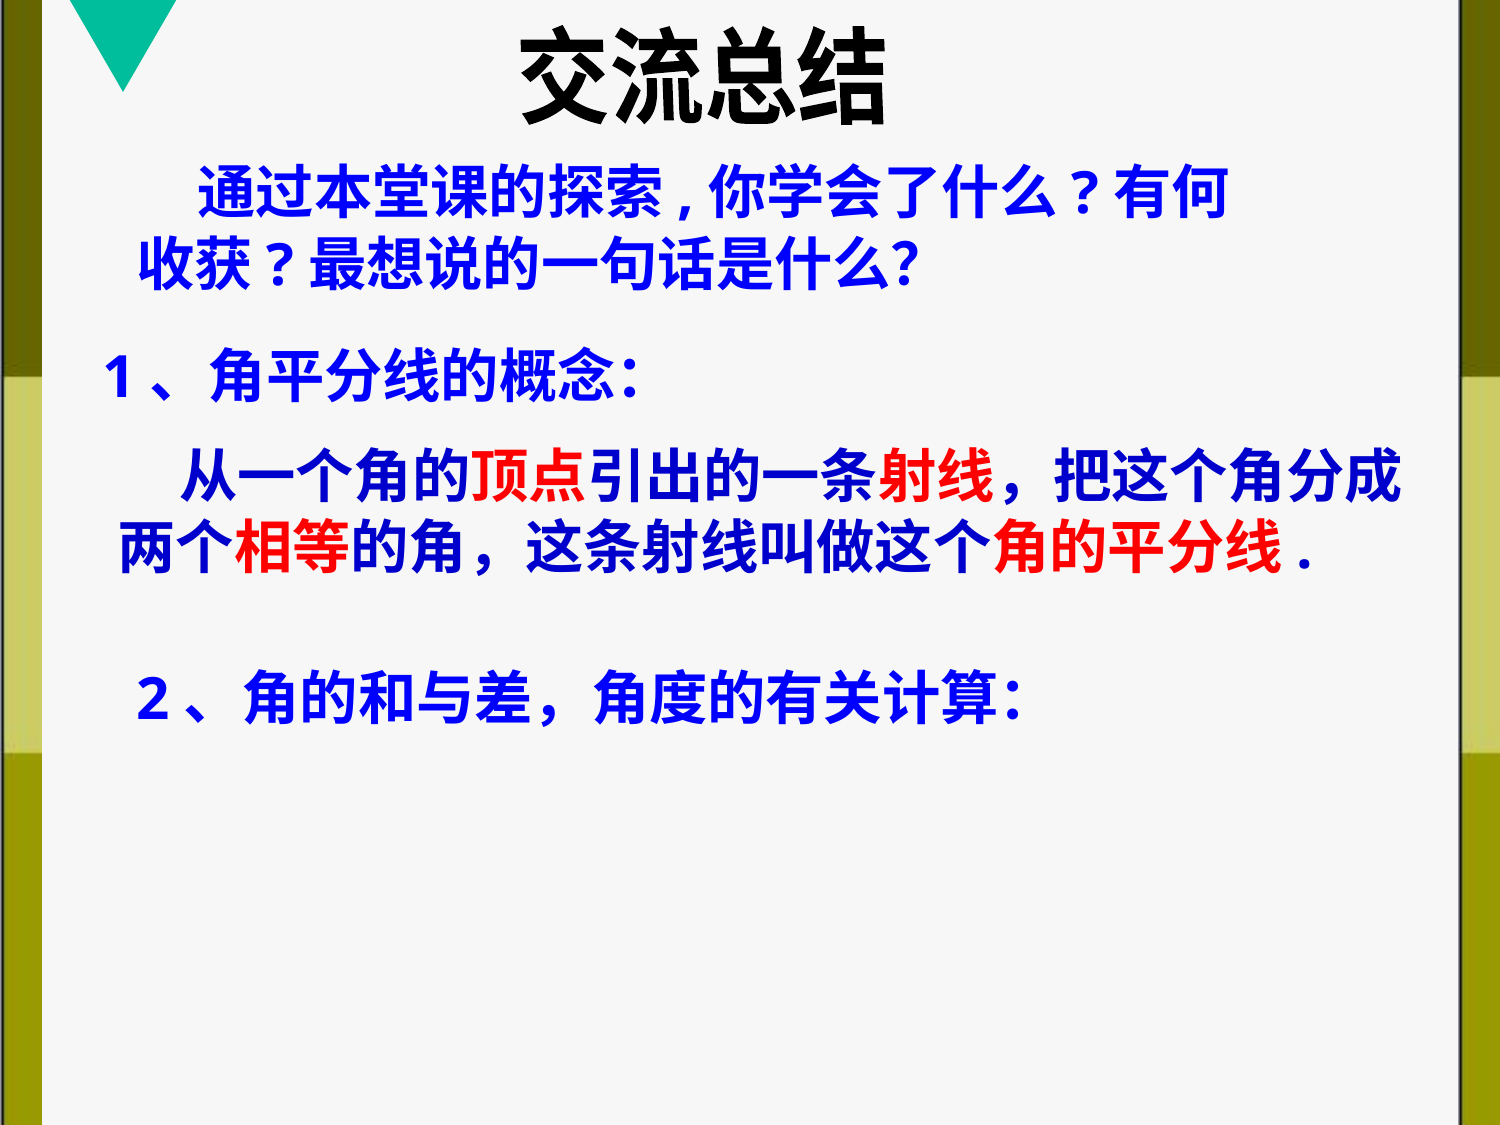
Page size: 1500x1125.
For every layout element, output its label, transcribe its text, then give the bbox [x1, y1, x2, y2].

text_box 从一个角的顶点引出的一条射线，把这个角分成两个相等的角，这条射线叫做这个角的平分线. [102, 423, 1458, 588]
text_box 通过本堂课的探索,你学会了什么?有何收获?最想说的一句话是什么？ [121, 139, 1302, 305]
picture [0, 0, 42, 1125]
text_box 2、角的和与差，角度的有关计算： [121, 653, 1422, 739]
picture [1458, 0, 1500, 1125]
text_box 1、角平分线的概念： [87, 331, 1364, 417]
